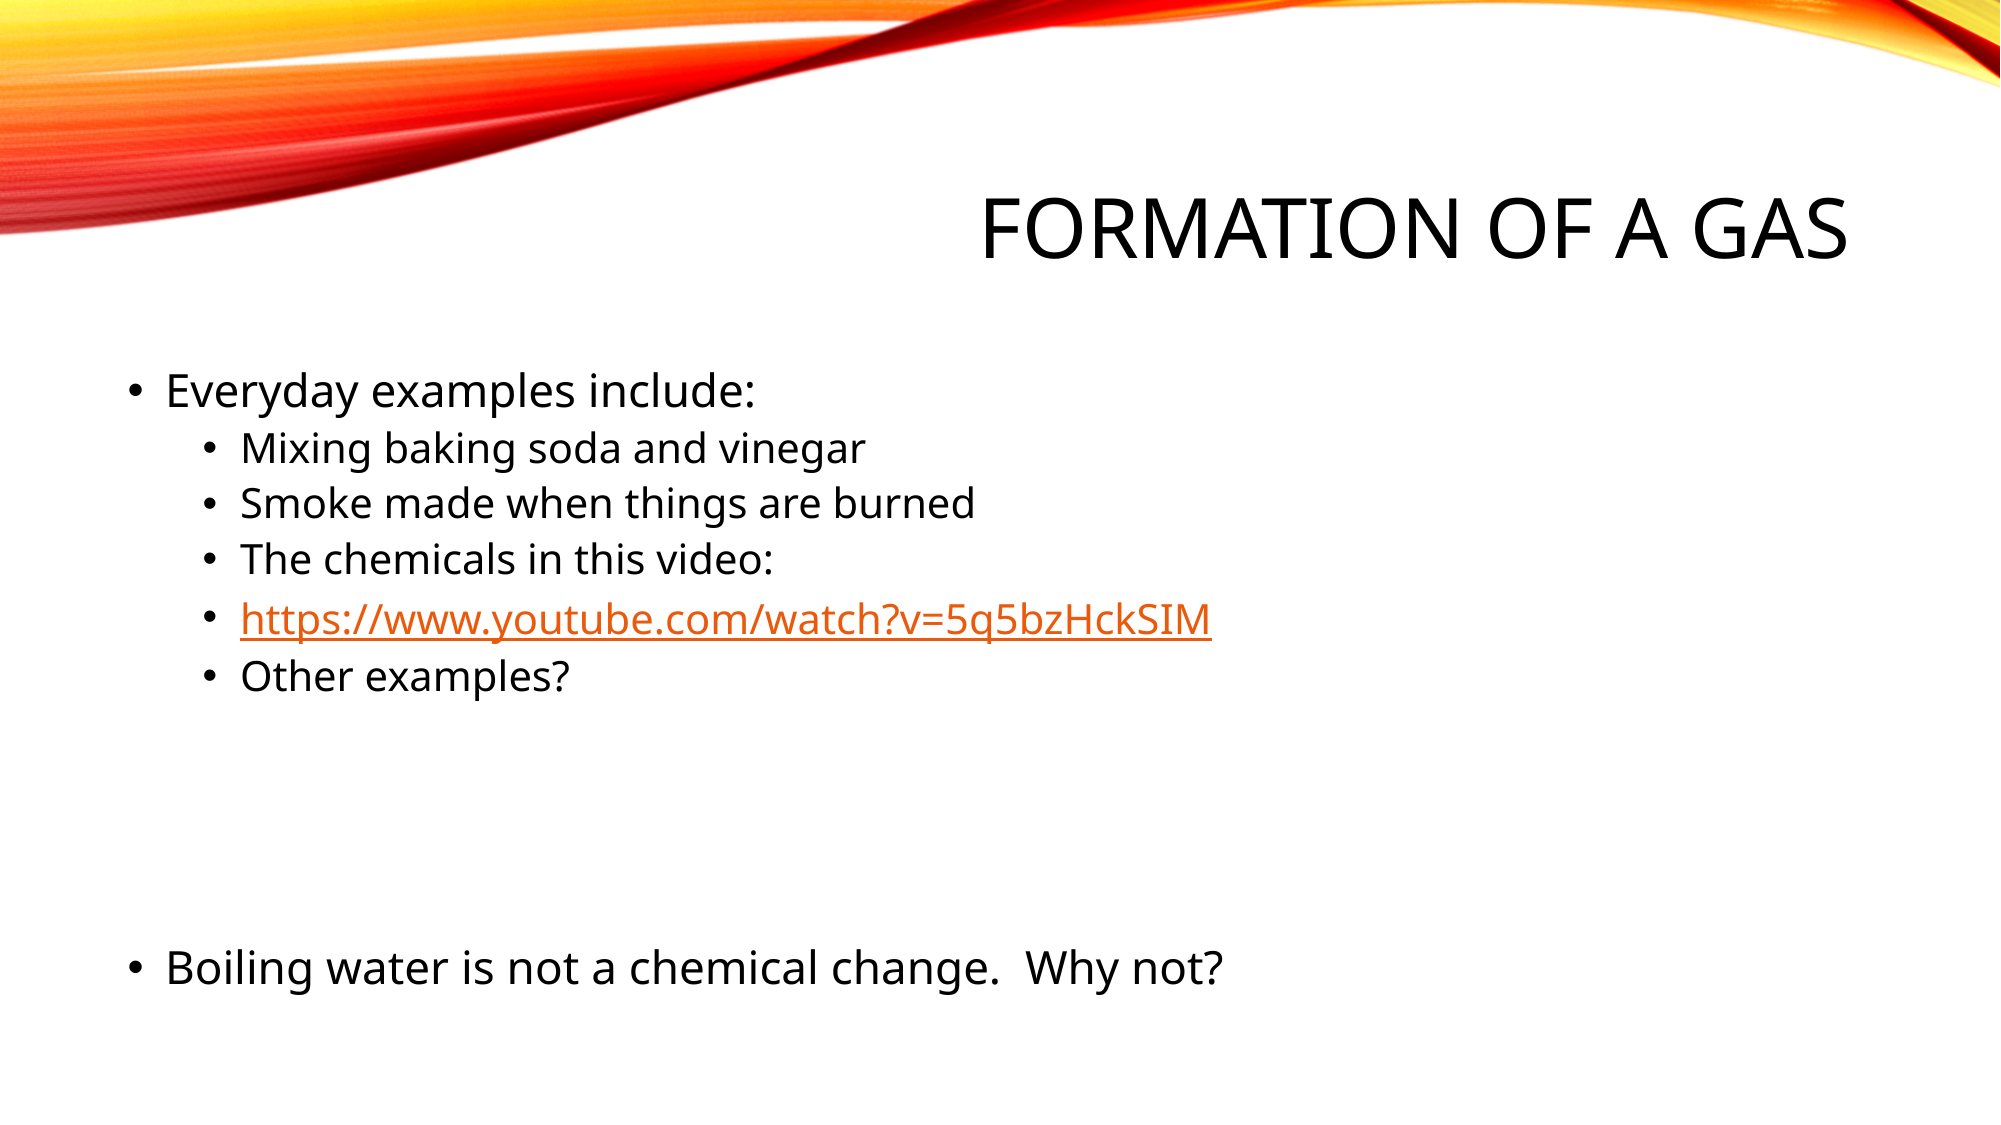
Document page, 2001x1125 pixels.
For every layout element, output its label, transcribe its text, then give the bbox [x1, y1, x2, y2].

title Formation of a Gas [474, 125, 1888, 338]
picture [0, 0, 2000, 237]
list Everyday examples include: Mixing baking soda and vinegar Smoke made when things are burned The chemicals in this video: https://www.youtube.com/watch?v=5q5bzHckSIM Other examples? Boiling water is not a chemical change. Why not? [112, 360, 1888, 1021]
